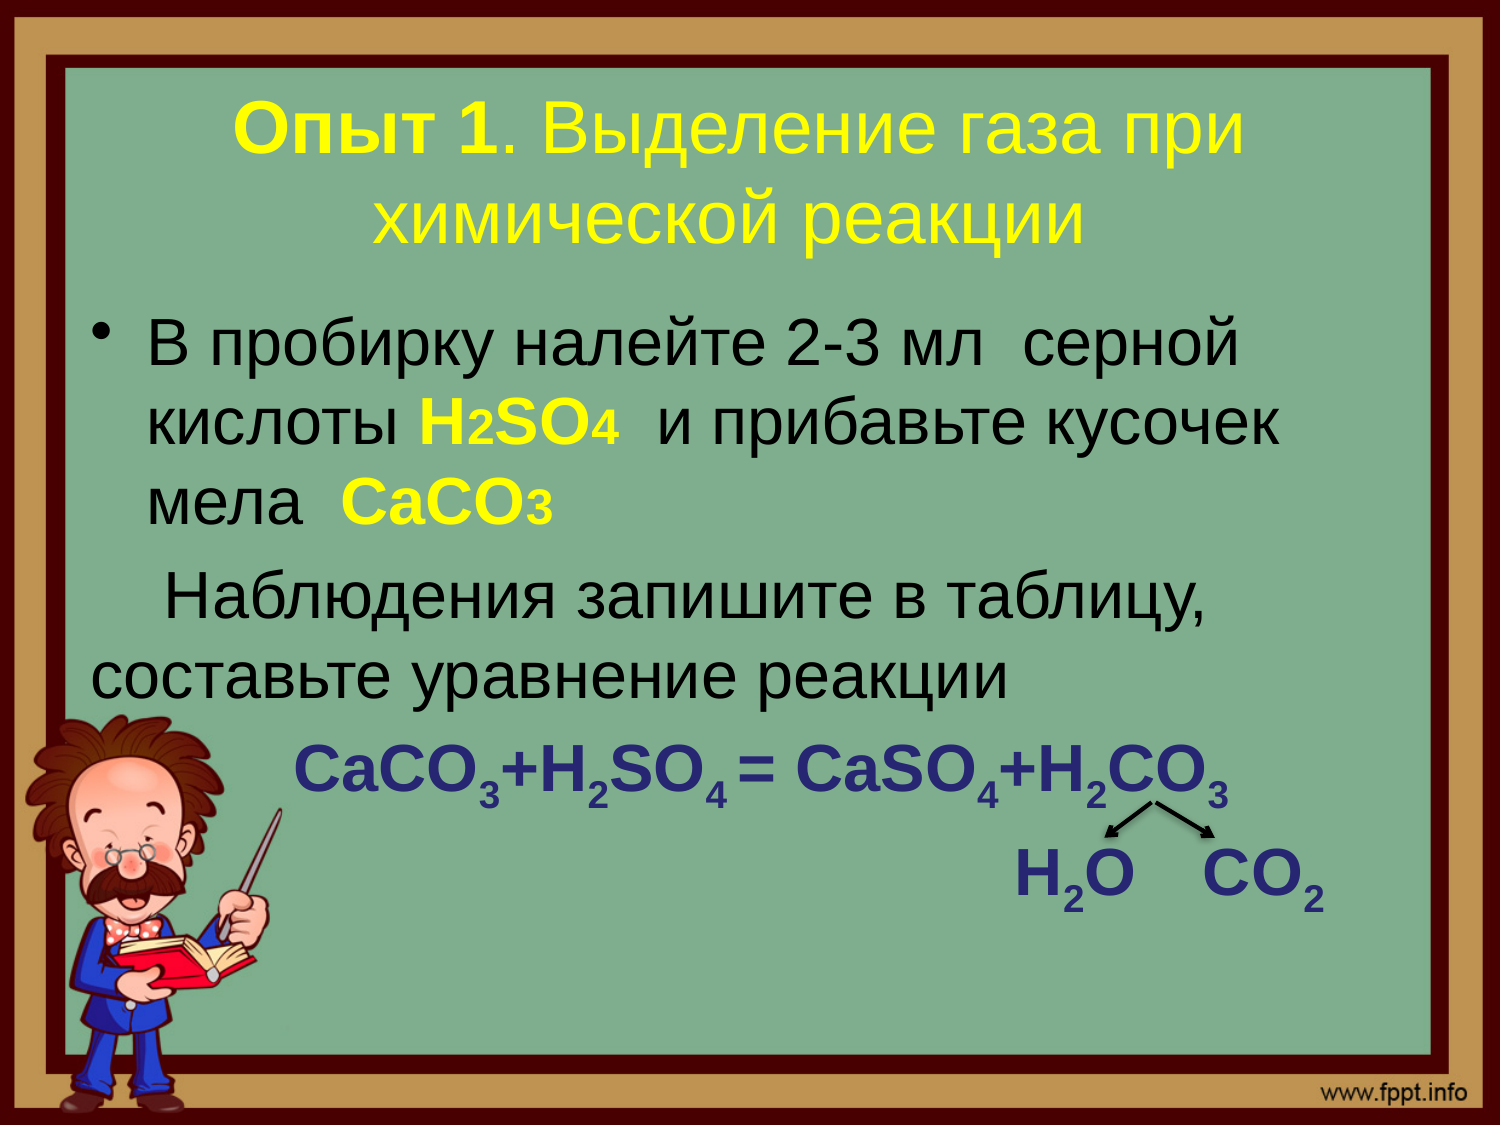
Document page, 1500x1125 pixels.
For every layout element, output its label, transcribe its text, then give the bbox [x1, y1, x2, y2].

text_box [1155, 802, 1215, 838]
title Опыт 1. Выделение газа при химической реакции [64, 125, 1416, 303]
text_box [1104, 802, 1152, 838]
picture [0, 0, 1500, 1125]
list В пробирку налейте 2-3 мл серной кислоты H2SO4 и прибавьте кусочек мела CaCO3 Наблюдения запишите в таблицу, составьте уравнение реакции CaCO3+H2SO4 = CaSO4+H2CO3 H2O CO2 [74, 290, 1426, 1006]
